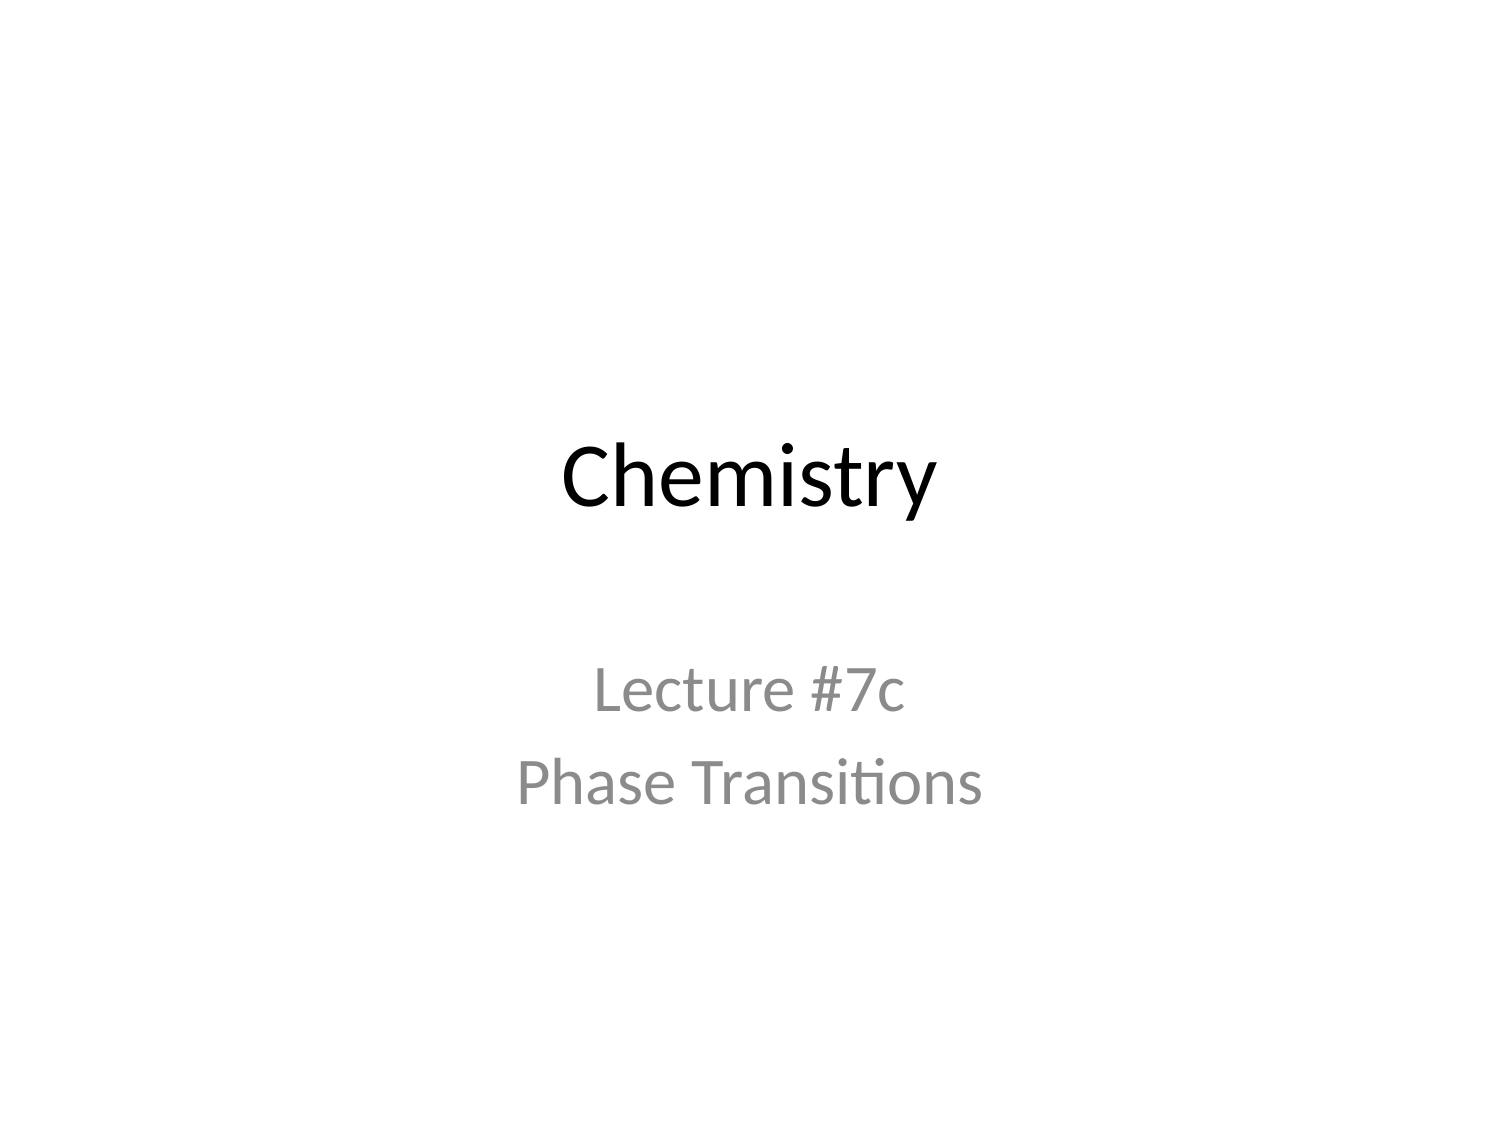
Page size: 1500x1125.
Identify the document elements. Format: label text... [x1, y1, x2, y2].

title Chemistry [112, 349, 1388, 591]
subtitle Lecture #7c Phase Transitions [225, 637, 1275, 925]
